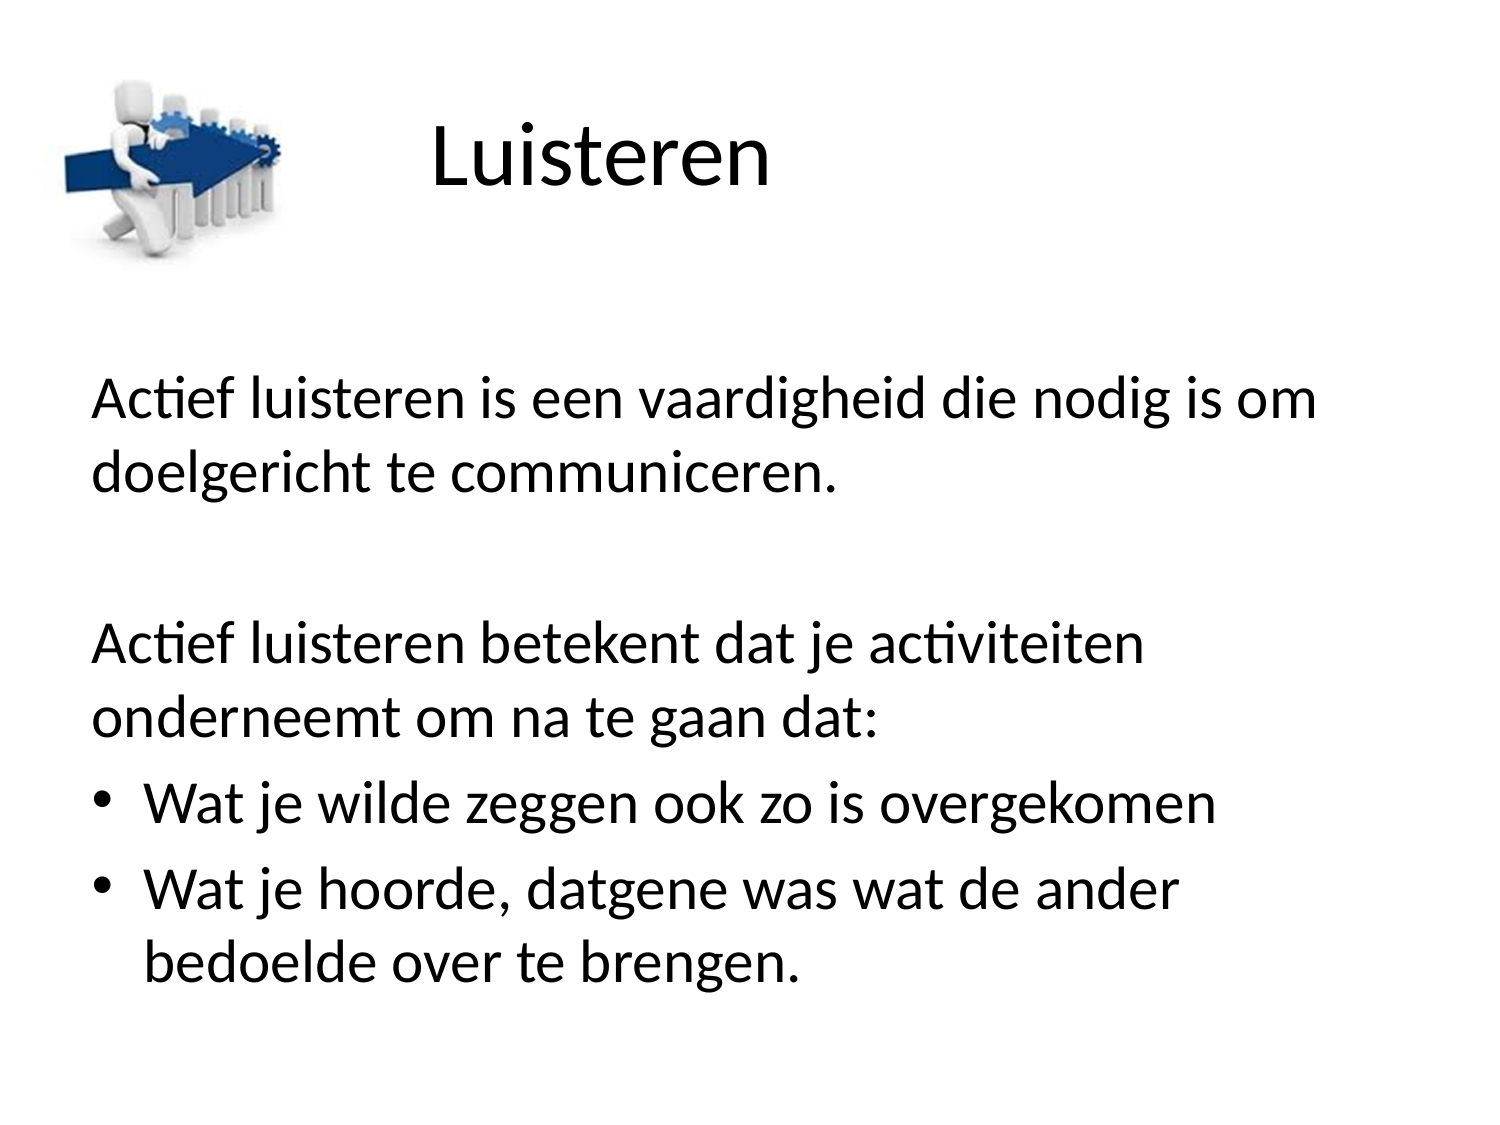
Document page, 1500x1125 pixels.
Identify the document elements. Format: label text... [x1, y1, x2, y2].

title Luisteren [289, 54, 916, 244]
picture [17, 66, 327, 281]
list Actief luisteren is een vaardigheid die nodig is om doelgericht te communiceren. Actief luisteren betekent dat je activiteiten onderneemt om na te gaan dat: Wat je wilde zeggen ook zo is overgekomen Wat je hoorde, datgene was wat de ander bedoelde over te brengen. [76, 349, 1425, 1005]
